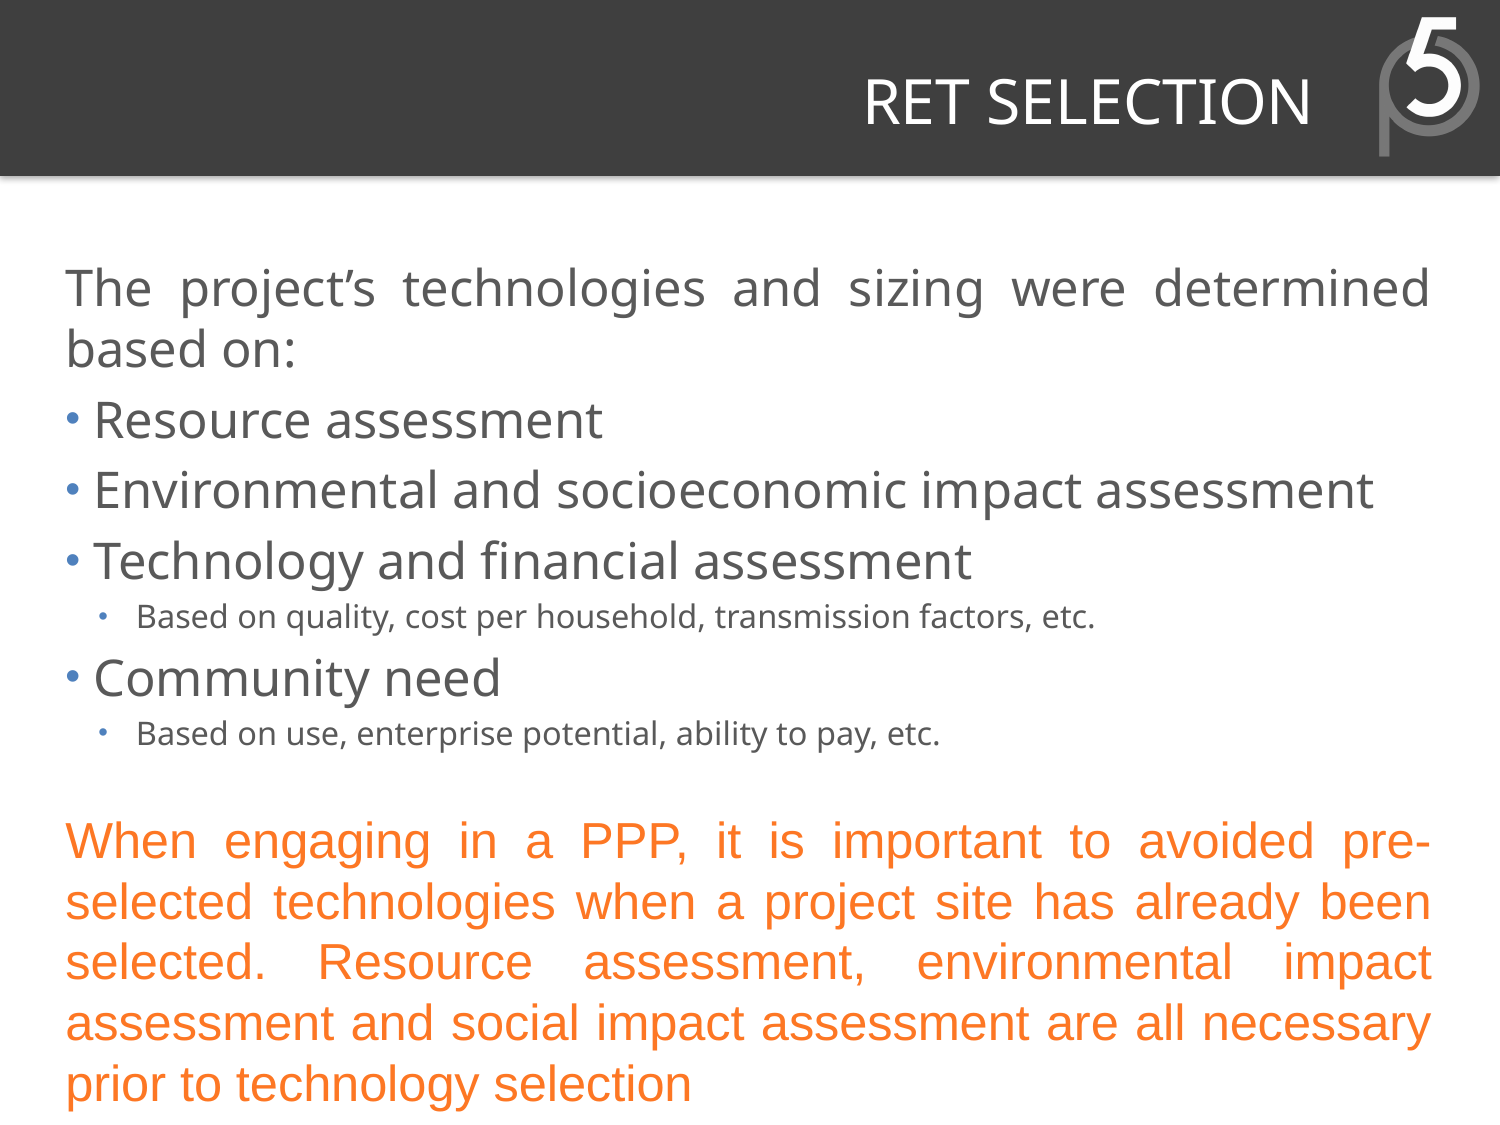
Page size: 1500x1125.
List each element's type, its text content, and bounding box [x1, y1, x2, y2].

title RET SELECTION [177, 26, 1330, 173]
picture [1368, 6, 1492, 171]
text_box [0, 0, 1500, 177]
text_box The project’s technologies and sizing were determined based on: Resource assessment Environmental and socioeconomic impact assessment Technology and financial assessment Based on quality, cost per household, transmission factors, etc. Community need Based on use, enterprise potential, ability to pay, etc. When engaging in a PPP, it is important to avoided pre-selected technologies when a project site has already been selected. Resource assessment, environmental impact assessment and social impact assessment are all necessary prior to technology selection [50, 248, 1448, 1125]
